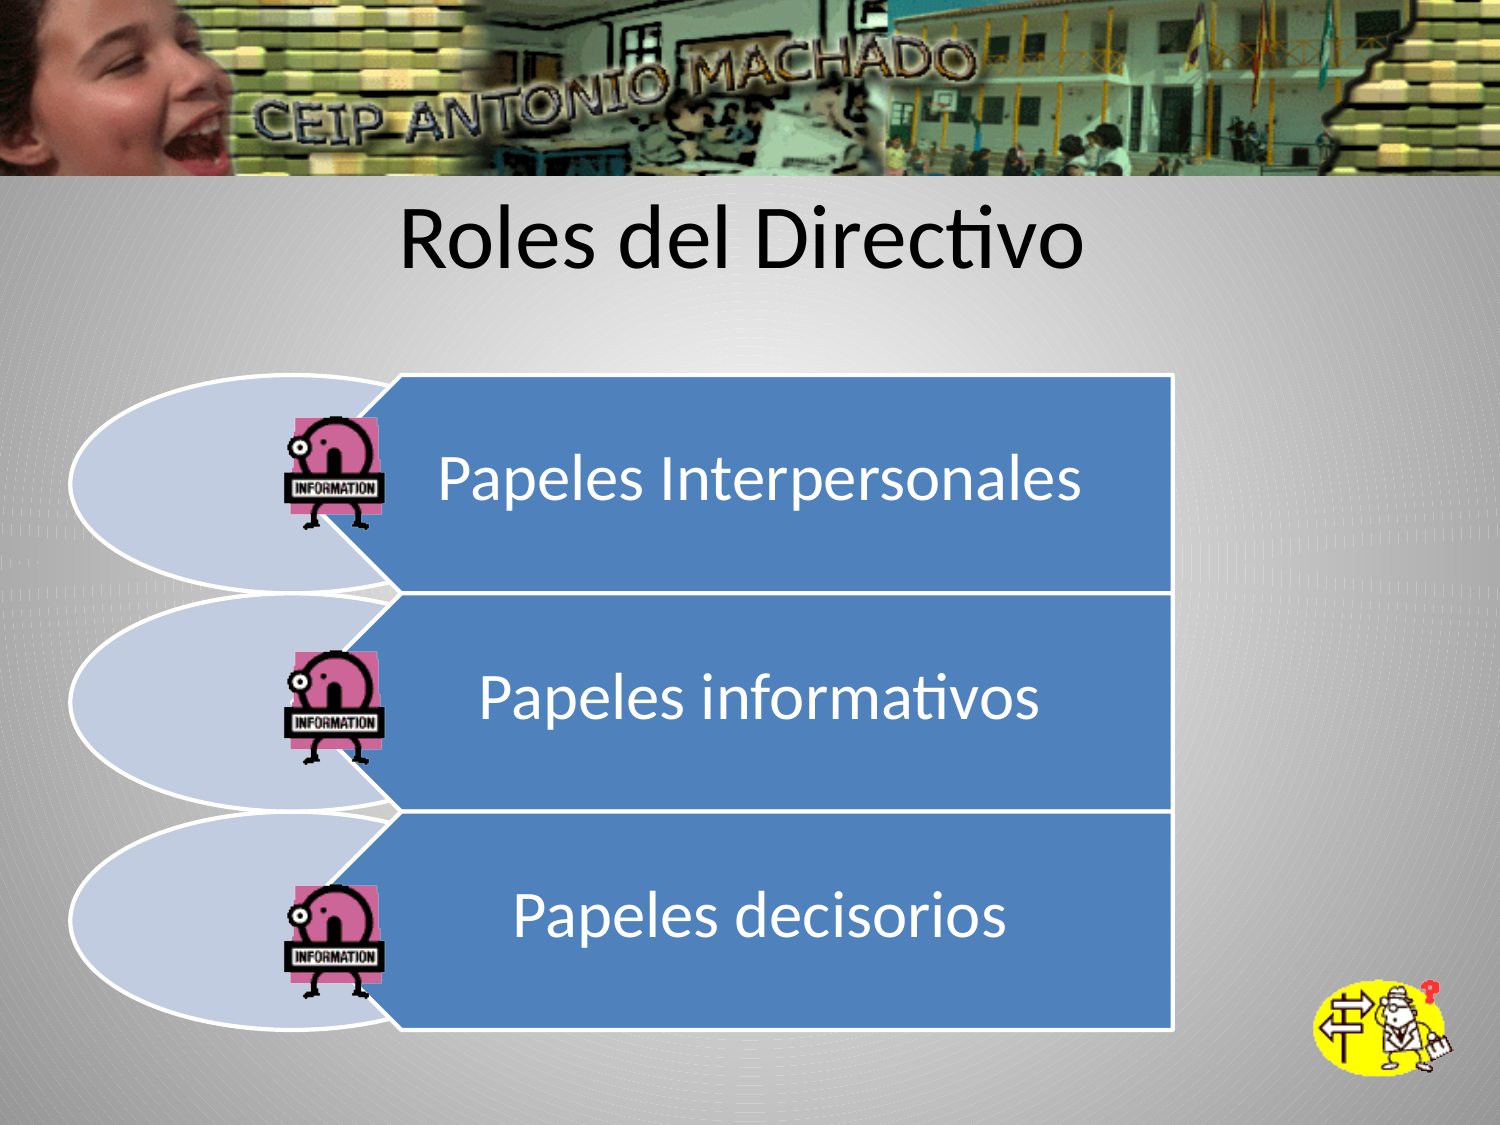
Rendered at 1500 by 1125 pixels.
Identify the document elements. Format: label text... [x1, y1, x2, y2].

picture [280, 878, 390, 1001]
picture [280, 644, 390, 767]
title Roles del Directivo [320, 210, 1500, 295]
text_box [70, 374, 1395, 1031]
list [0, 0, 1500, 177]
picture [1312, 972, 1454, 1078]
picture [280, 409, 390, 533]
